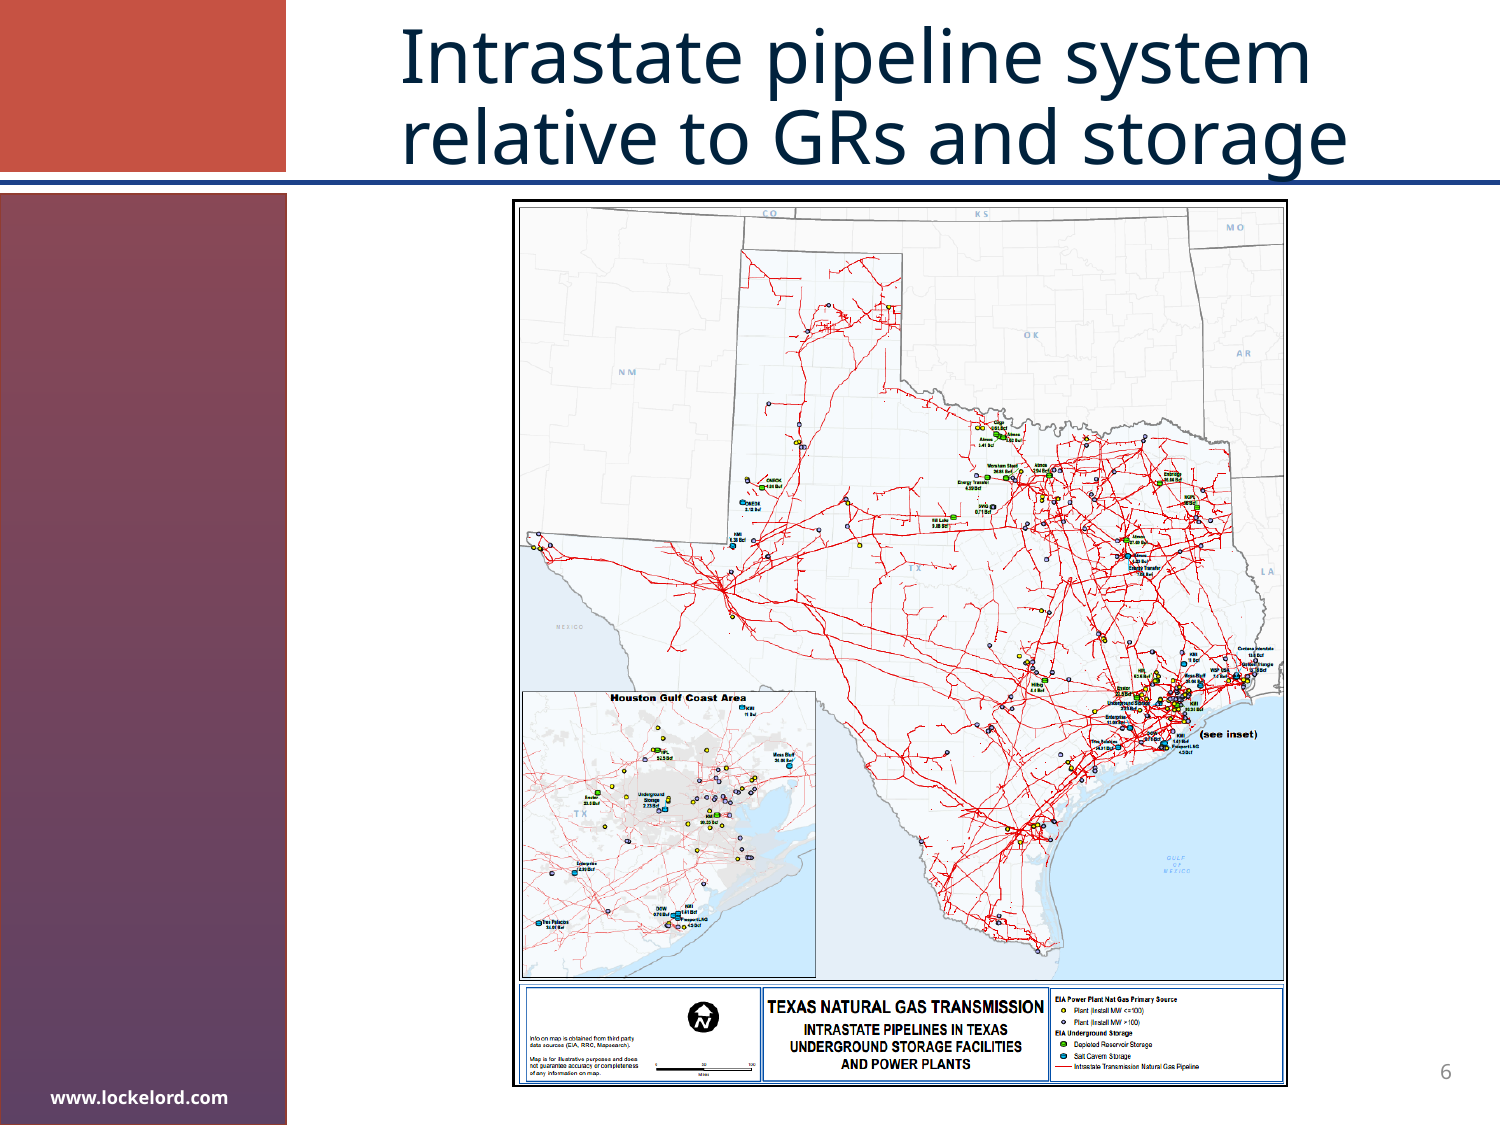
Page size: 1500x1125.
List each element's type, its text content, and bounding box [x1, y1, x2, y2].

slide_number 6 [1389, 1042, 1467, 1103]
title Intrastate pipeline system relative to GRs and storage [400, 18, 1400, 182]
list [512, 198, 1288, 1087]
